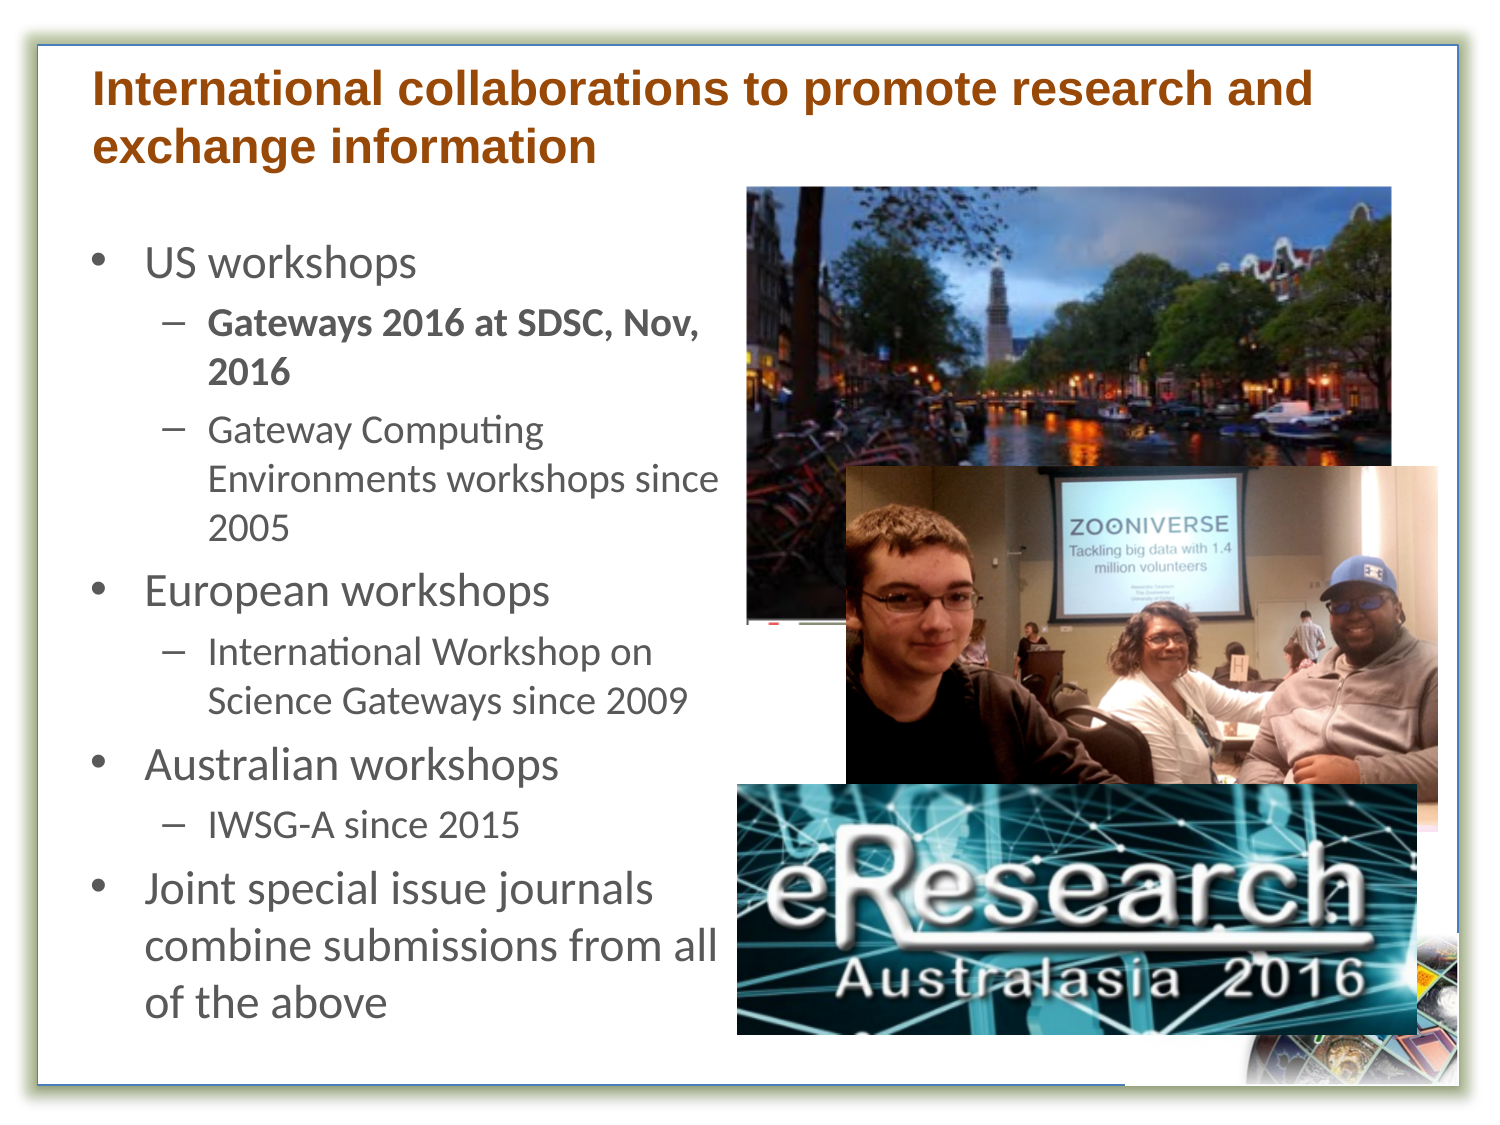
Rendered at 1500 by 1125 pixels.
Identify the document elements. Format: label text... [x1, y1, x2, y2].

list US workshops Gateways 2016 at SDSC, Nov, 2016 Gateway Computing Environments workshops since 2005 European workshops International Workshop on Science Gateways since 2009 Australian workshops IWSG-A since 2015 Joint special issue journals combine submissions from all of the above [75, 222, 738, 1043]
picture [836, 784, 844, 791]
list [737, 180, 1401, 625]
picture [737, 466, 1459, 1086]
title International collaborations to promote research and exchange information [77, 49, 1428, 182]
